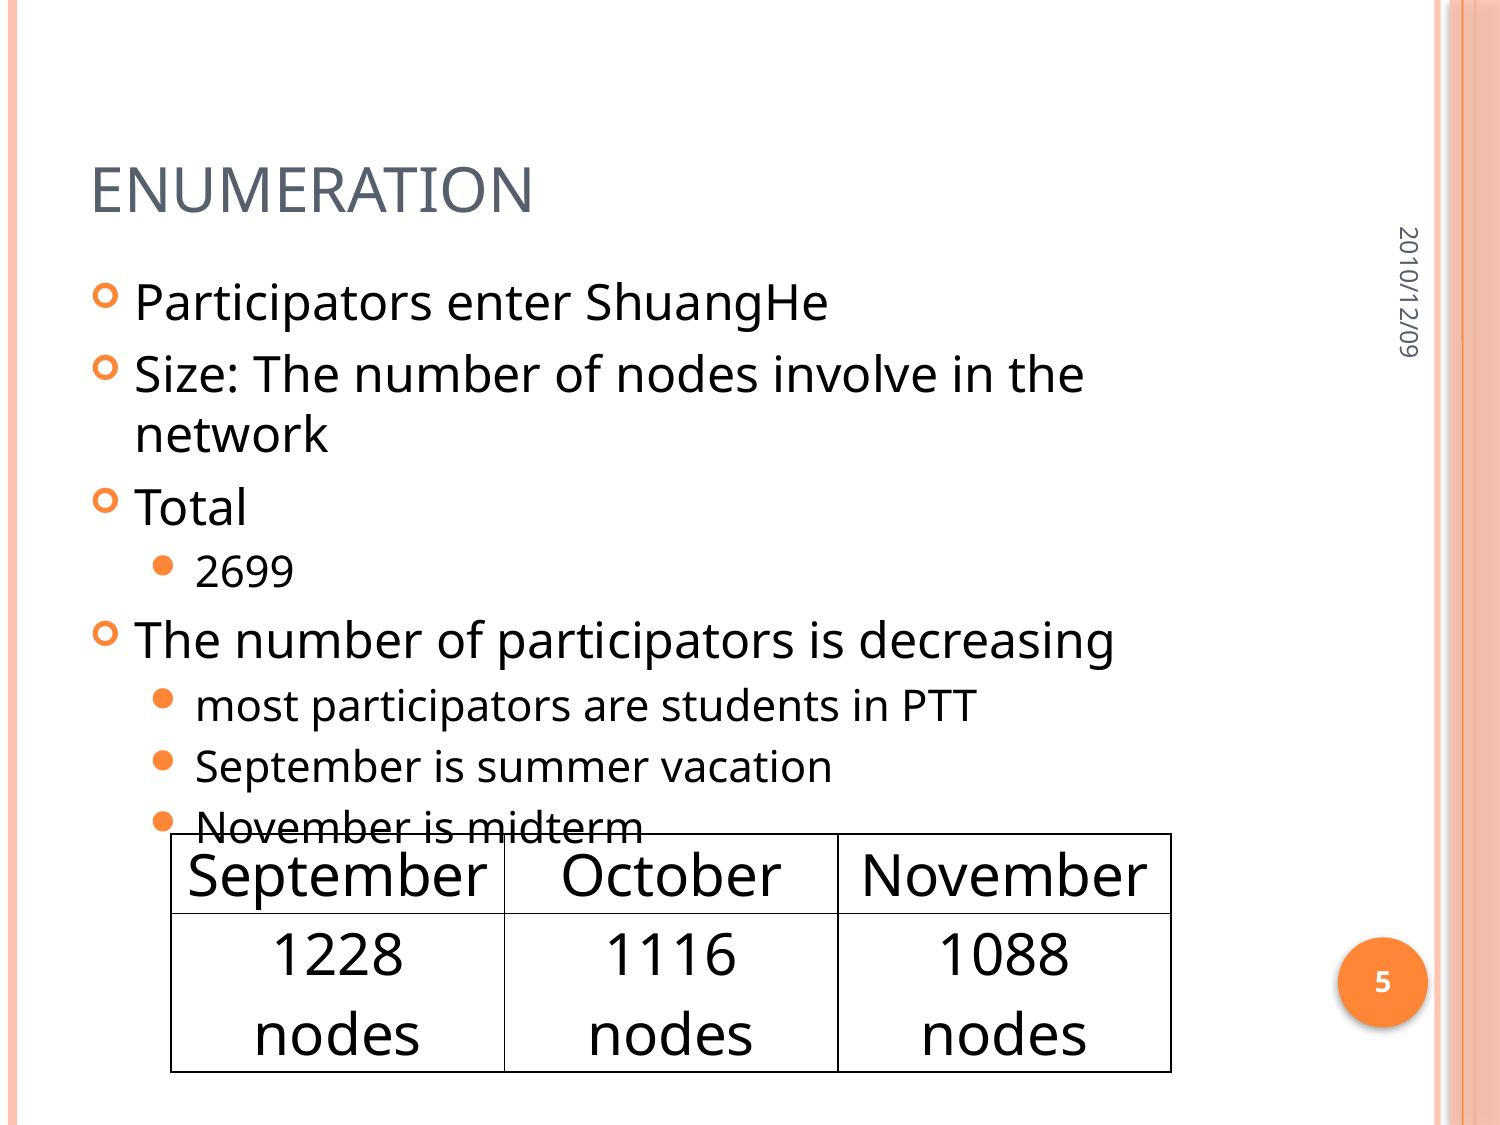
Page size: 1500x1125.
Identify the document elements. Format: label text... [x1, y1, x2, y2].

table_header September [172, 835, 504, 913]
table_cell 1116 nodes [505, 914, 837, 1071]
table_header October [505, 835, 837, 913]
table_cell 1088 nodes [839, 914, 1170, 1071]
slide_number 5 [1333, 940, 1434, 1027]
list Participators enter ShuangHe Size: The number of nodes involve in the network Total 2699 The number of participators is decreasing most participators are students in PTT September is summer vacation November is midterm [75, 262, 1300, 1062]
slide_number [1378, 43, 1442, 374]
title Enumeration [75, 45, 1300, 233]
table_cell 1228 nodes [172, 914, 504, 1071]
table_header November [839, 835, 1170, 913]
